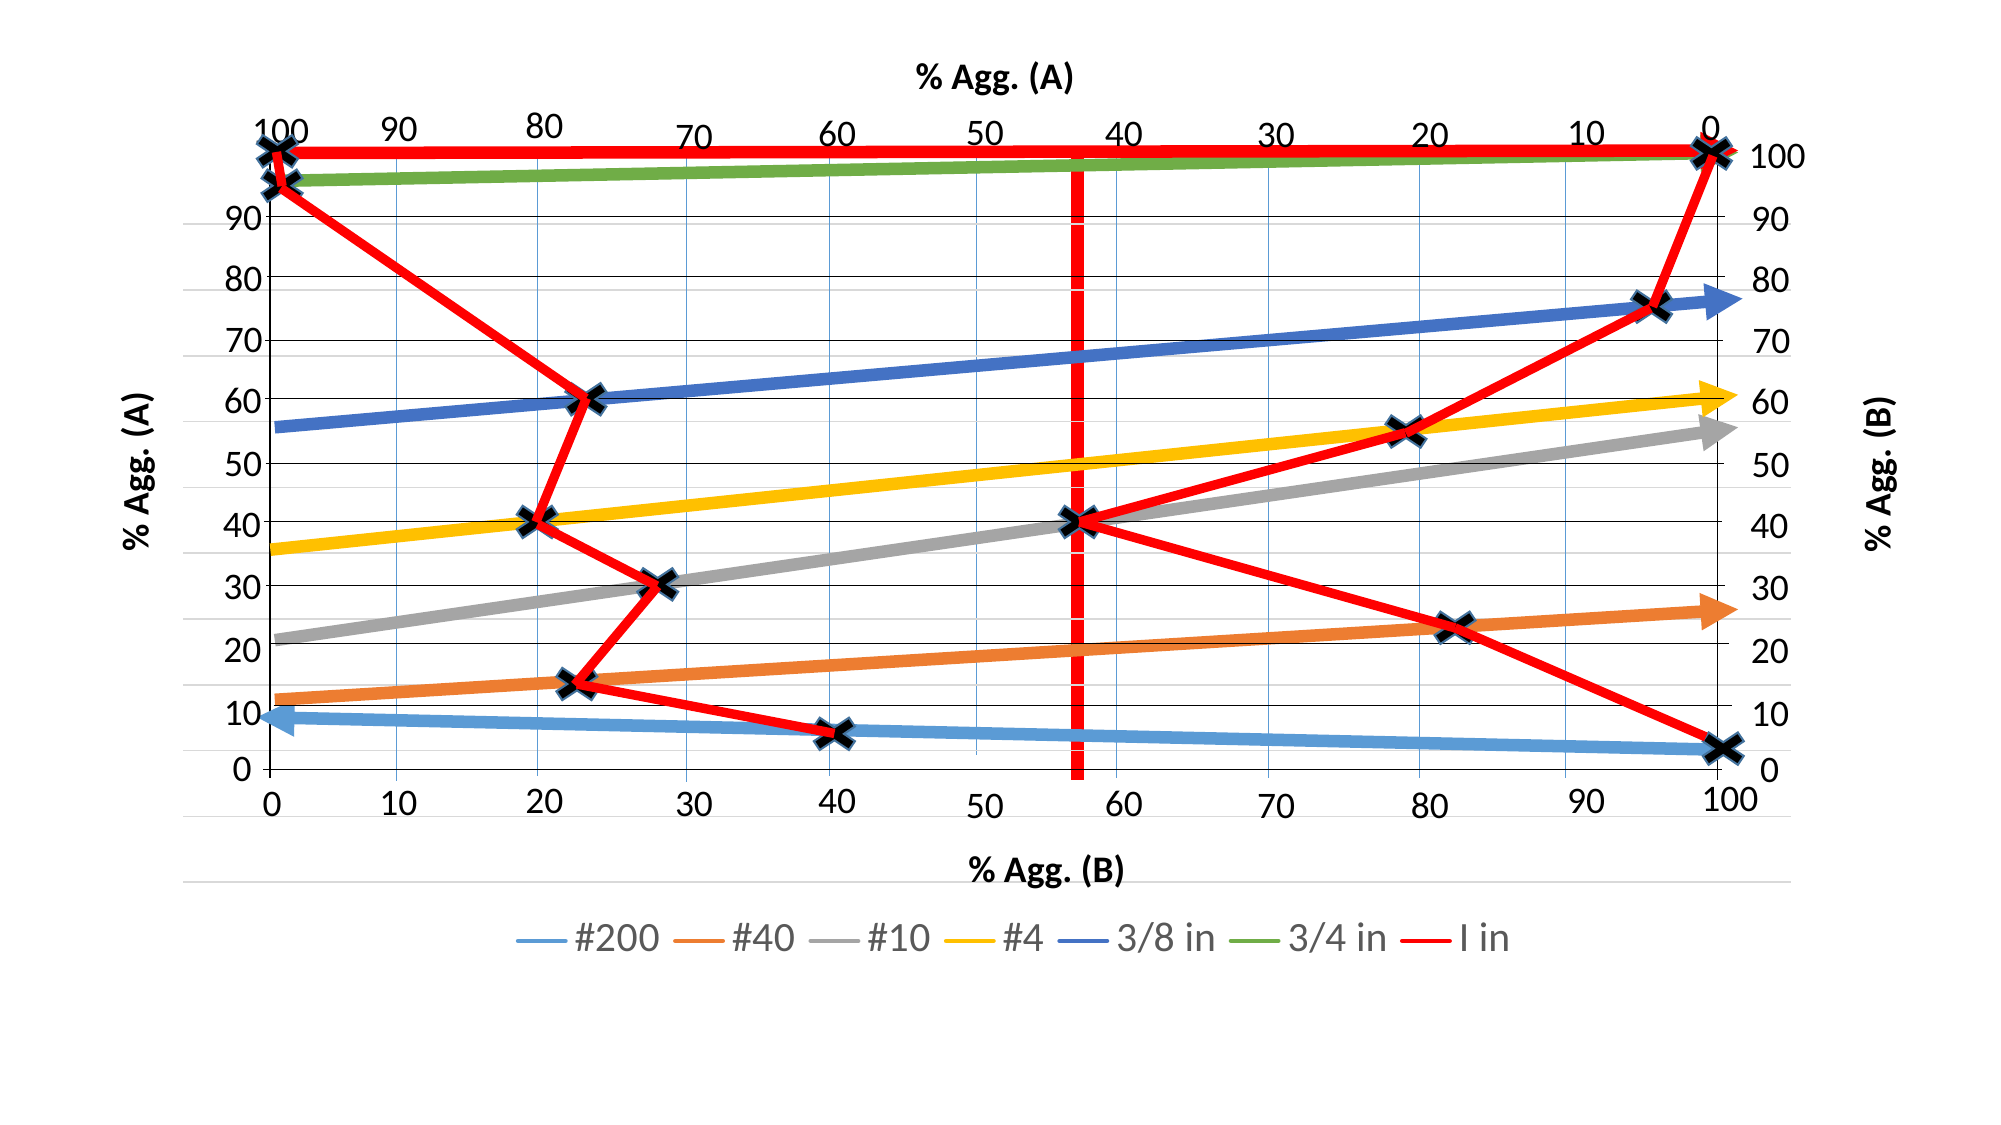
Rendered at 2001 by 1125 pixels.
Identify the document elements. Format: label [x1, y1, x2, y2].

text_box [101, 44, 1907, 977]
